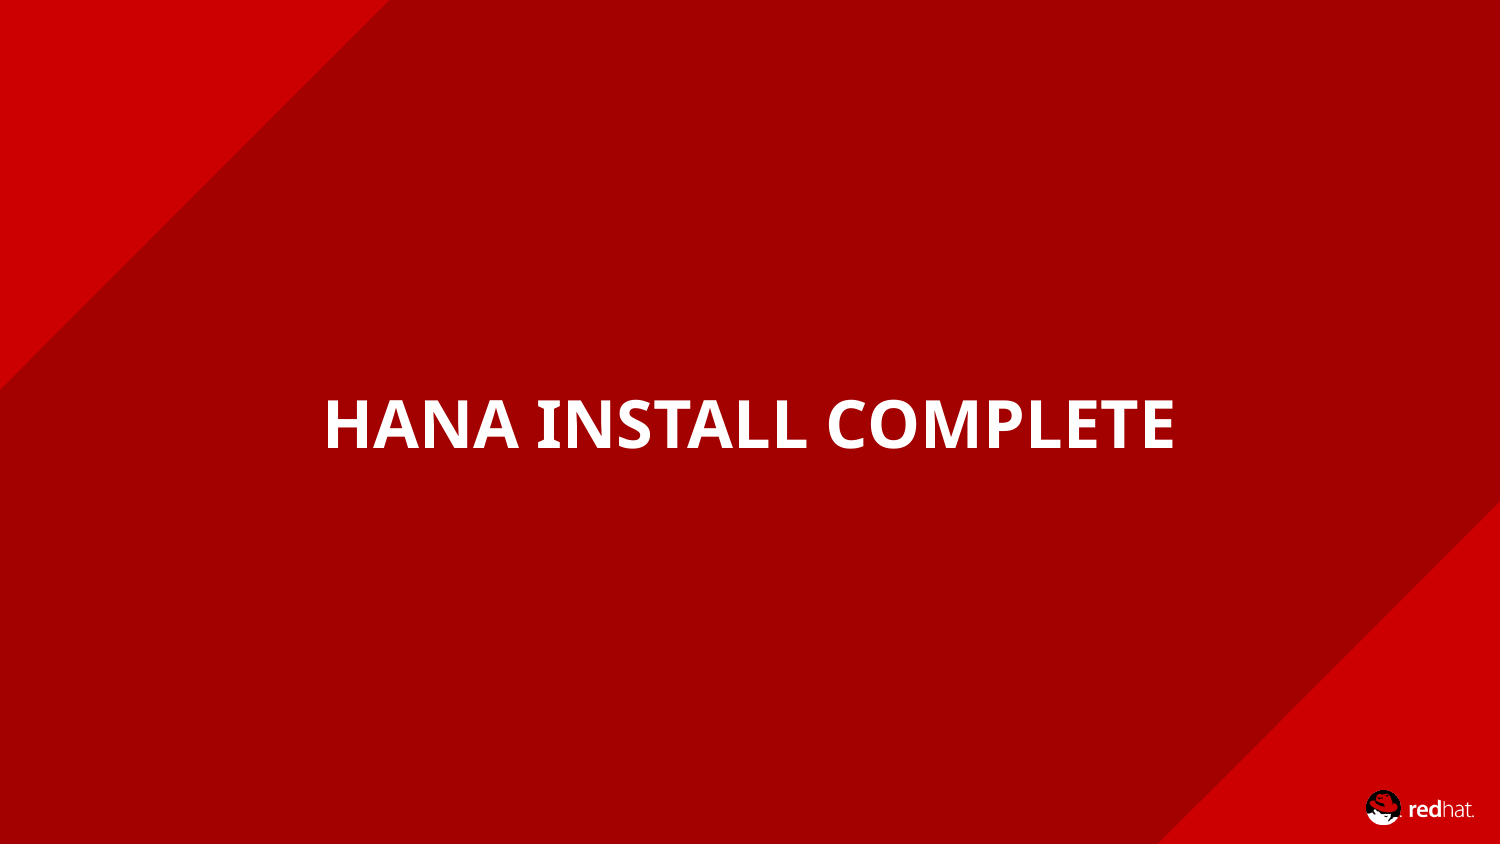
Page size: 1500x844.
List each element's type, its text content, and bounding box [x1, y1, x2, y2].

title HANA INSTALL COMPLETE [135, 272, 1365, 572]
picture [0, 0, 1500, 844]
